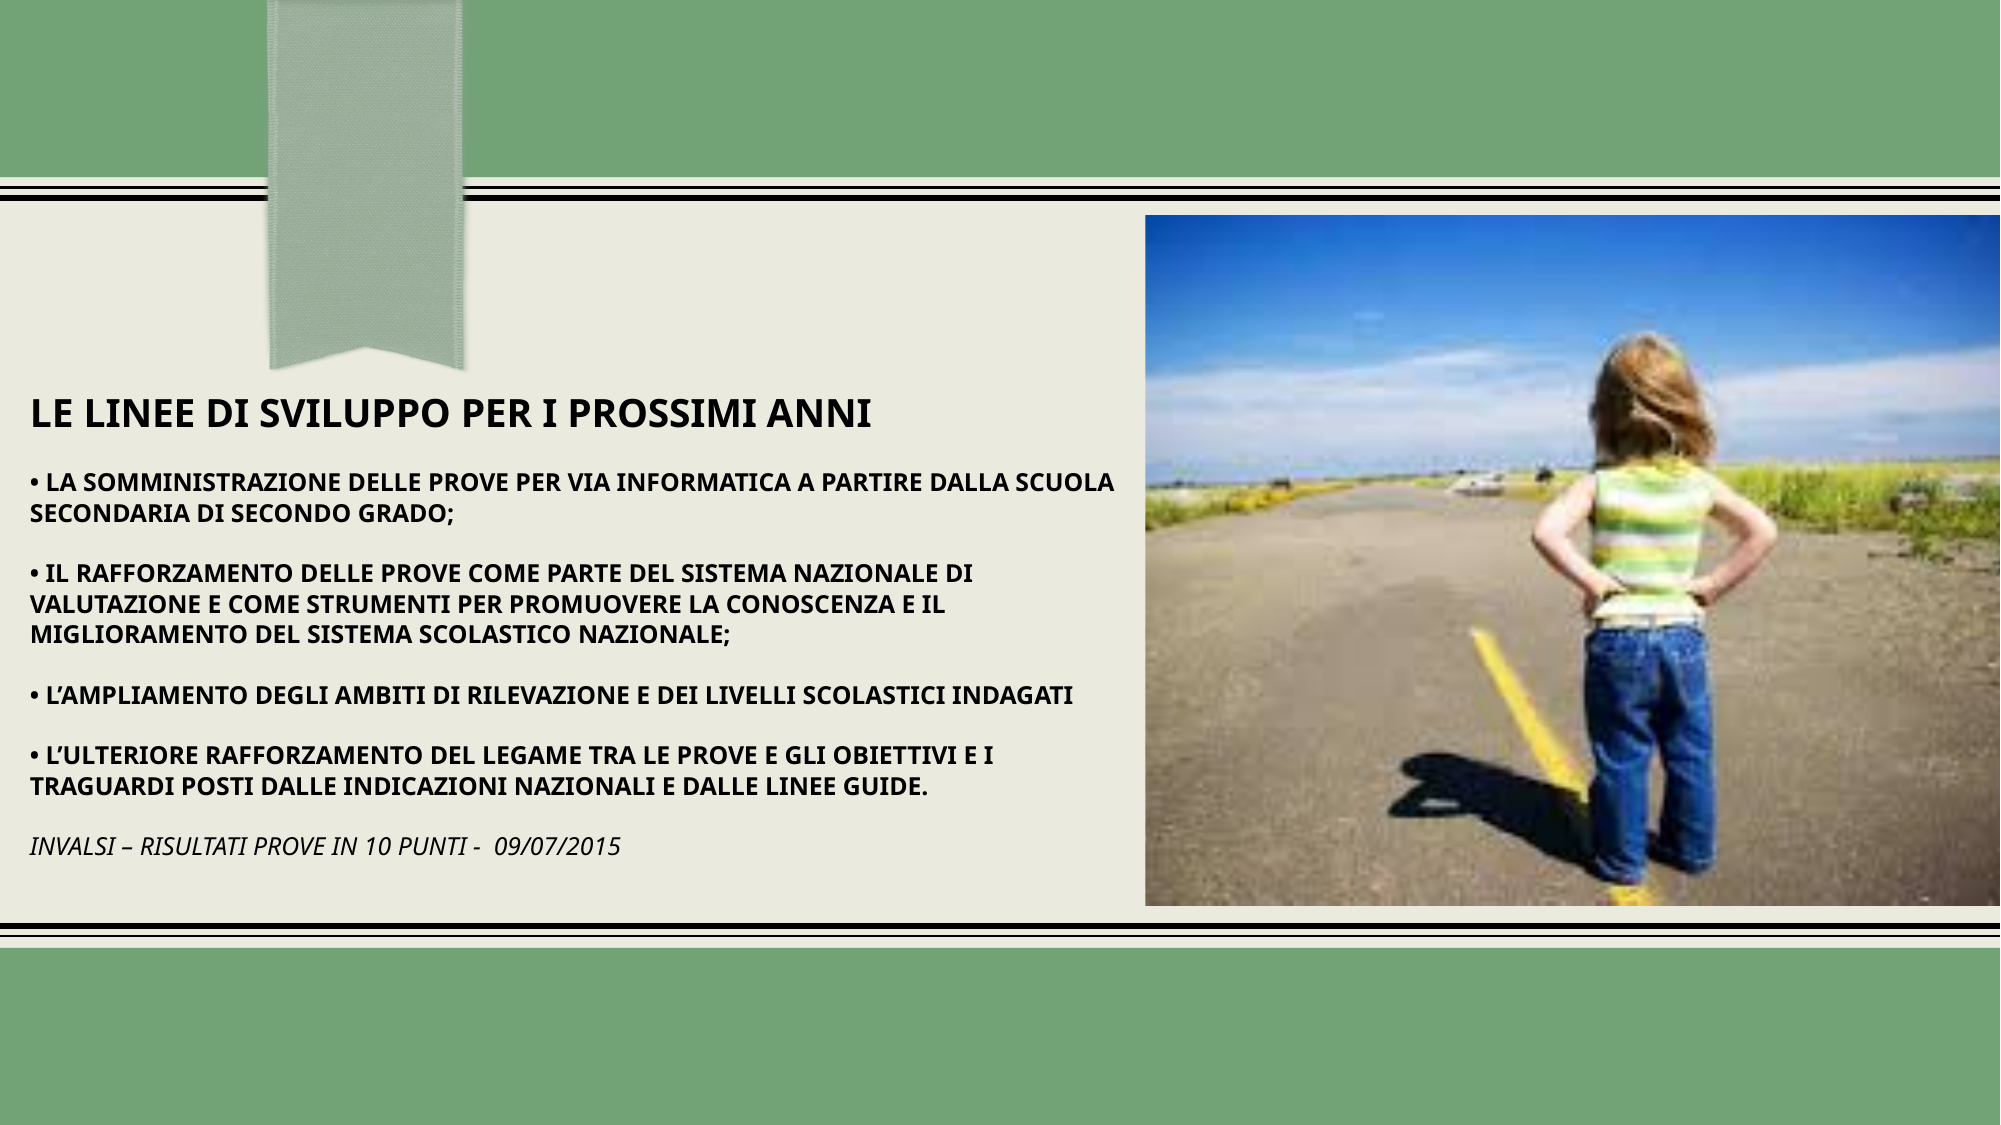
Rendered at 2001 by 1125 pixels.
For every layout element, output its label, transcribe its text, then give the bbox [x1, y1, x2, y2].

title Le linee di sviluppo per i prossimi anni • la somministrazione delle prove per via informatica a partire dalla scuola secondaria di secondo grado; • il rafforzamento delle prove come parte del Sistema nazionale di valutazione e come strumenti per promuovere la conoscenza e il miglioramento del sistema scolastico nazionale; • l’ampliamento degli ambiti di rilevazione e dei livelli scolastici indagati • l’ulteriore rafforzamento del legame tra le prove e gli obiettivi e i traguardi posti dalle Indicazioni nazionali e dalle Linee guide. Invalsi – Risultati prove in 10 punti - 09/07/2015 [29, 244, 1123, 907]
picture [1145, 214, 2000, 906]
